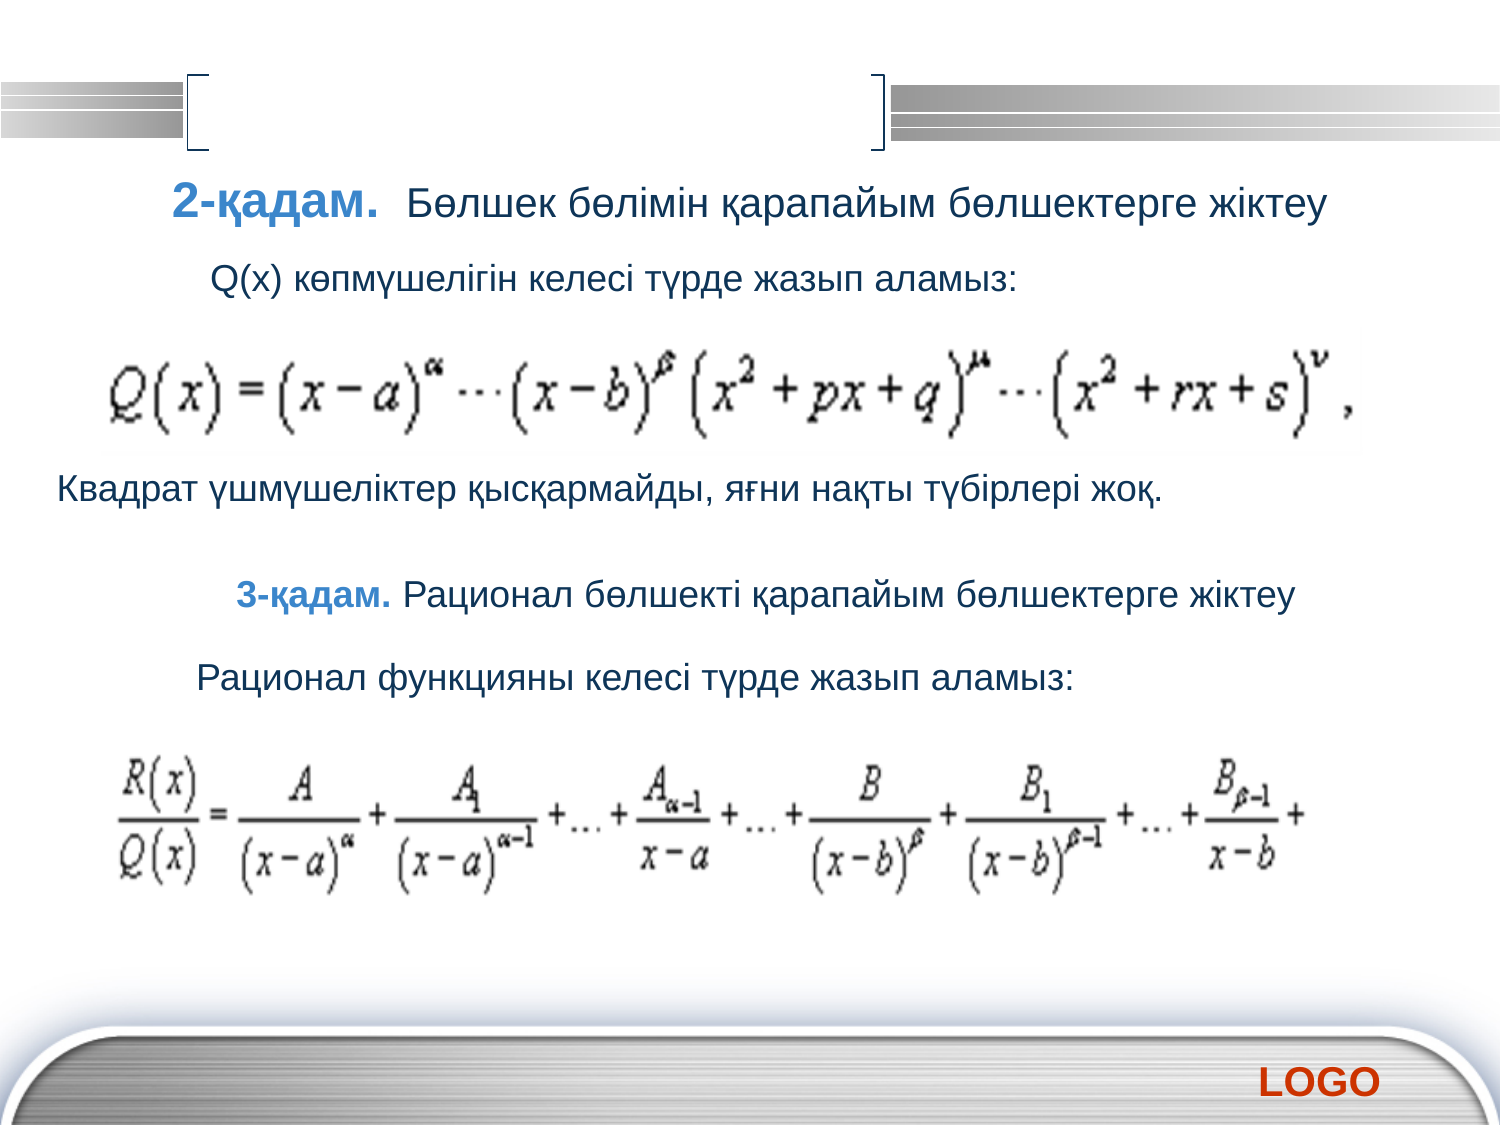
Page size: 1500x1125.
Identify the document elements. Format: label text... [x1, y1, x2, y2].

text_box Q(x) көпмүшелігін келесі түрде жазып аламыз: [195, 246, 1034, 307]
picture [0, 0, 1500, 1125]
text_box Рационал функцияны келесі түрде жазып аламыз: [181, 645, 1091, 705]
text_box Квадрат үшмүшеліктер қысқармайды, яғни нақты түбірлері жоқ. [41, 456, 1500, 516]
text_box 3-қадам. Рационал бөлшекті қарапайым бөлшектерге жіктеу [221, 562, 1311, 623]
title 2-қадам. Бөлшек бөлімін қарапайым бөлшектерге жіктеу [74, 115, 1426, 244]
